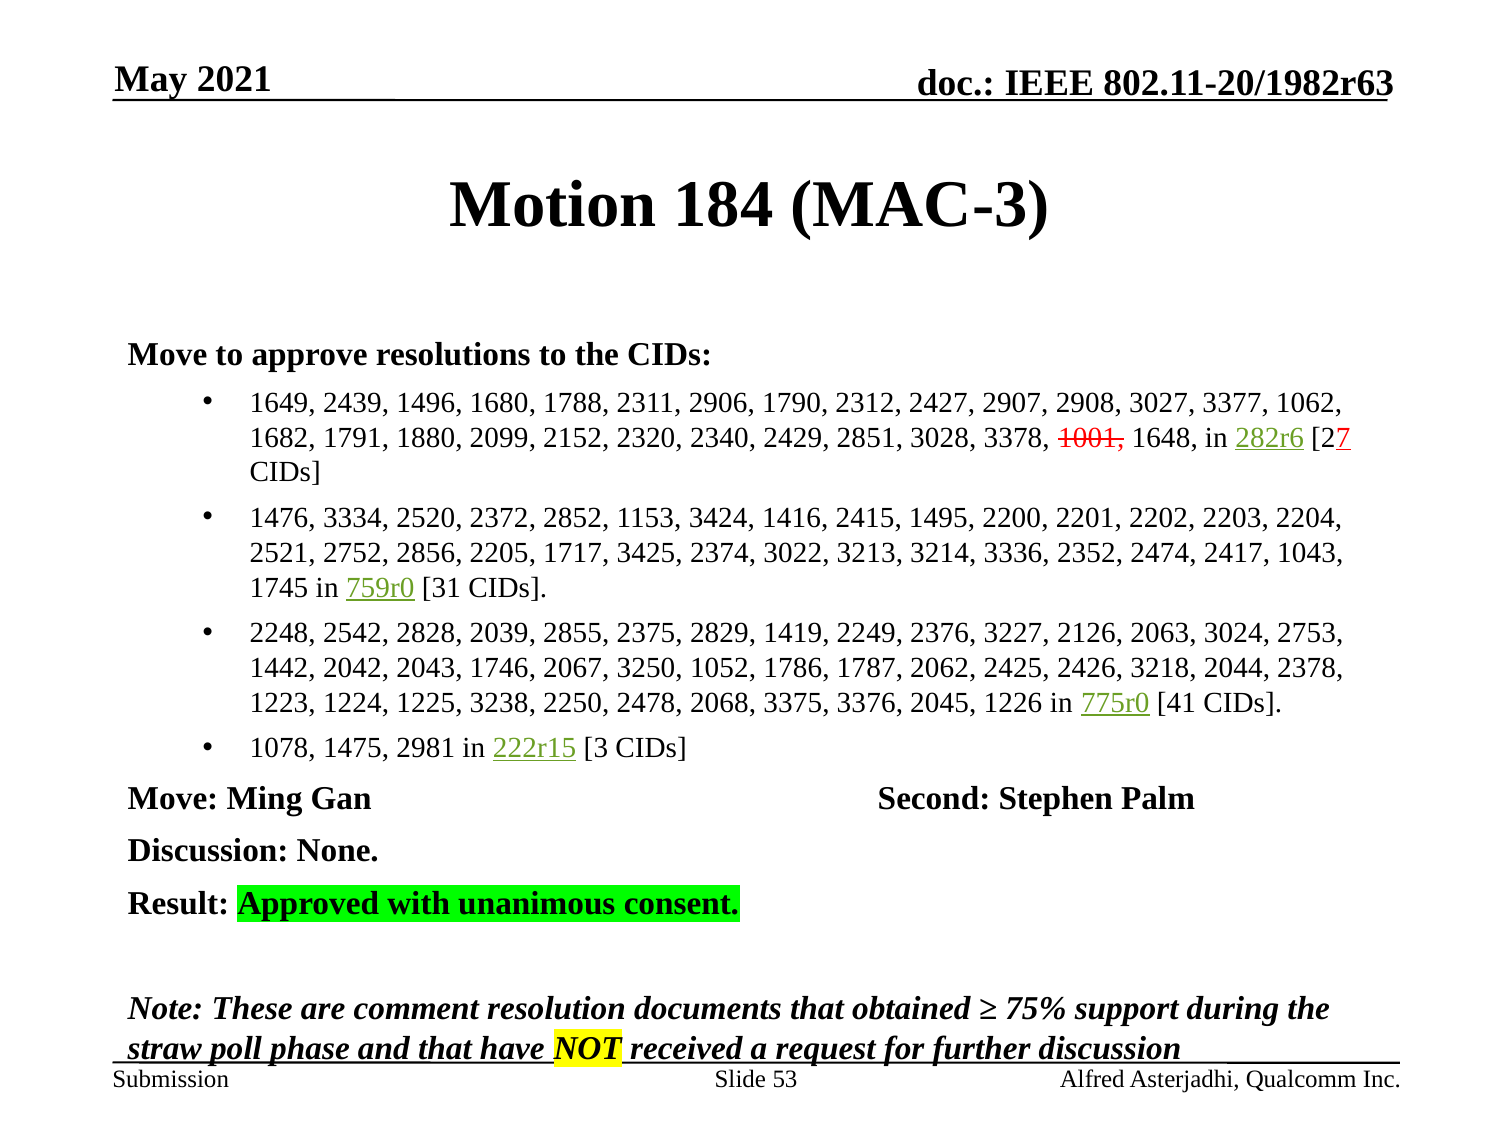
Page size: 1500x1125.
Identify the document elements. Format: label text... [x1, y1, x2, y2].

list Move to approve resolutions to the CIDs: 1649, 2439, 1496, 1680, 1788, 2311, 2906, 1790, 2312, 2427, 2907, 2908, 3027, 3377, 1062, 1682, 1791, 1880, 2099, 2152, 2320, 2340, 2429, 2851, 3028, 3378, 1001, 1648, in 282r6 [27 CIDs] 1476, 3334, 2520, 2372, 2852, 1153, 3424, 1416, 2415, 1495, 2200, 2201, 2202, 2203, 2204, 2521, 2752, 2856, 2205, 1717, 3425, 2374, 3022, 3213, 3214, 3336, 2352, 2474, 2417, 1043, 1745 in 759r0 [31 CIDs]. 2248, 2542, 2828, 2039, 2855, 2375, 2829, 1419, 2249, 2376, 3227, 2126, 2063, 3024, 2753, 1442, 2042, 2043, 1746, 2067, 3250, 1052, 1786, 1787, 2062, 2425, 2426, 3218, 2044, 2378, 1223, 1224, 1225, 3238, 2250, 2478, 2068, 3375, 3376, 2045, 1226 in 775r0 [41 CIDs]. 1078, 1475, 2981 in 222r15 [3 CIDs] Move: Ming Gan Second: Stephen Palm Discussion: None. Result: Approved with unanimous consent. Note: These are comment resolution documents that obtained ≥ 75% support during the straw poll phase and that have NOT received a request for further discussion [112, 324, 1388, 1063]
footer Alfred Asterjadhi, Qualcomm Inc. [878, 1061, 1402, 1093]
title Motion 184 (MAC-3) [112, 112, 1388, 288]
slide_number Slide 53 [712, 1061, 800, 1123]
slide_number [114, 54, 423, 100]
